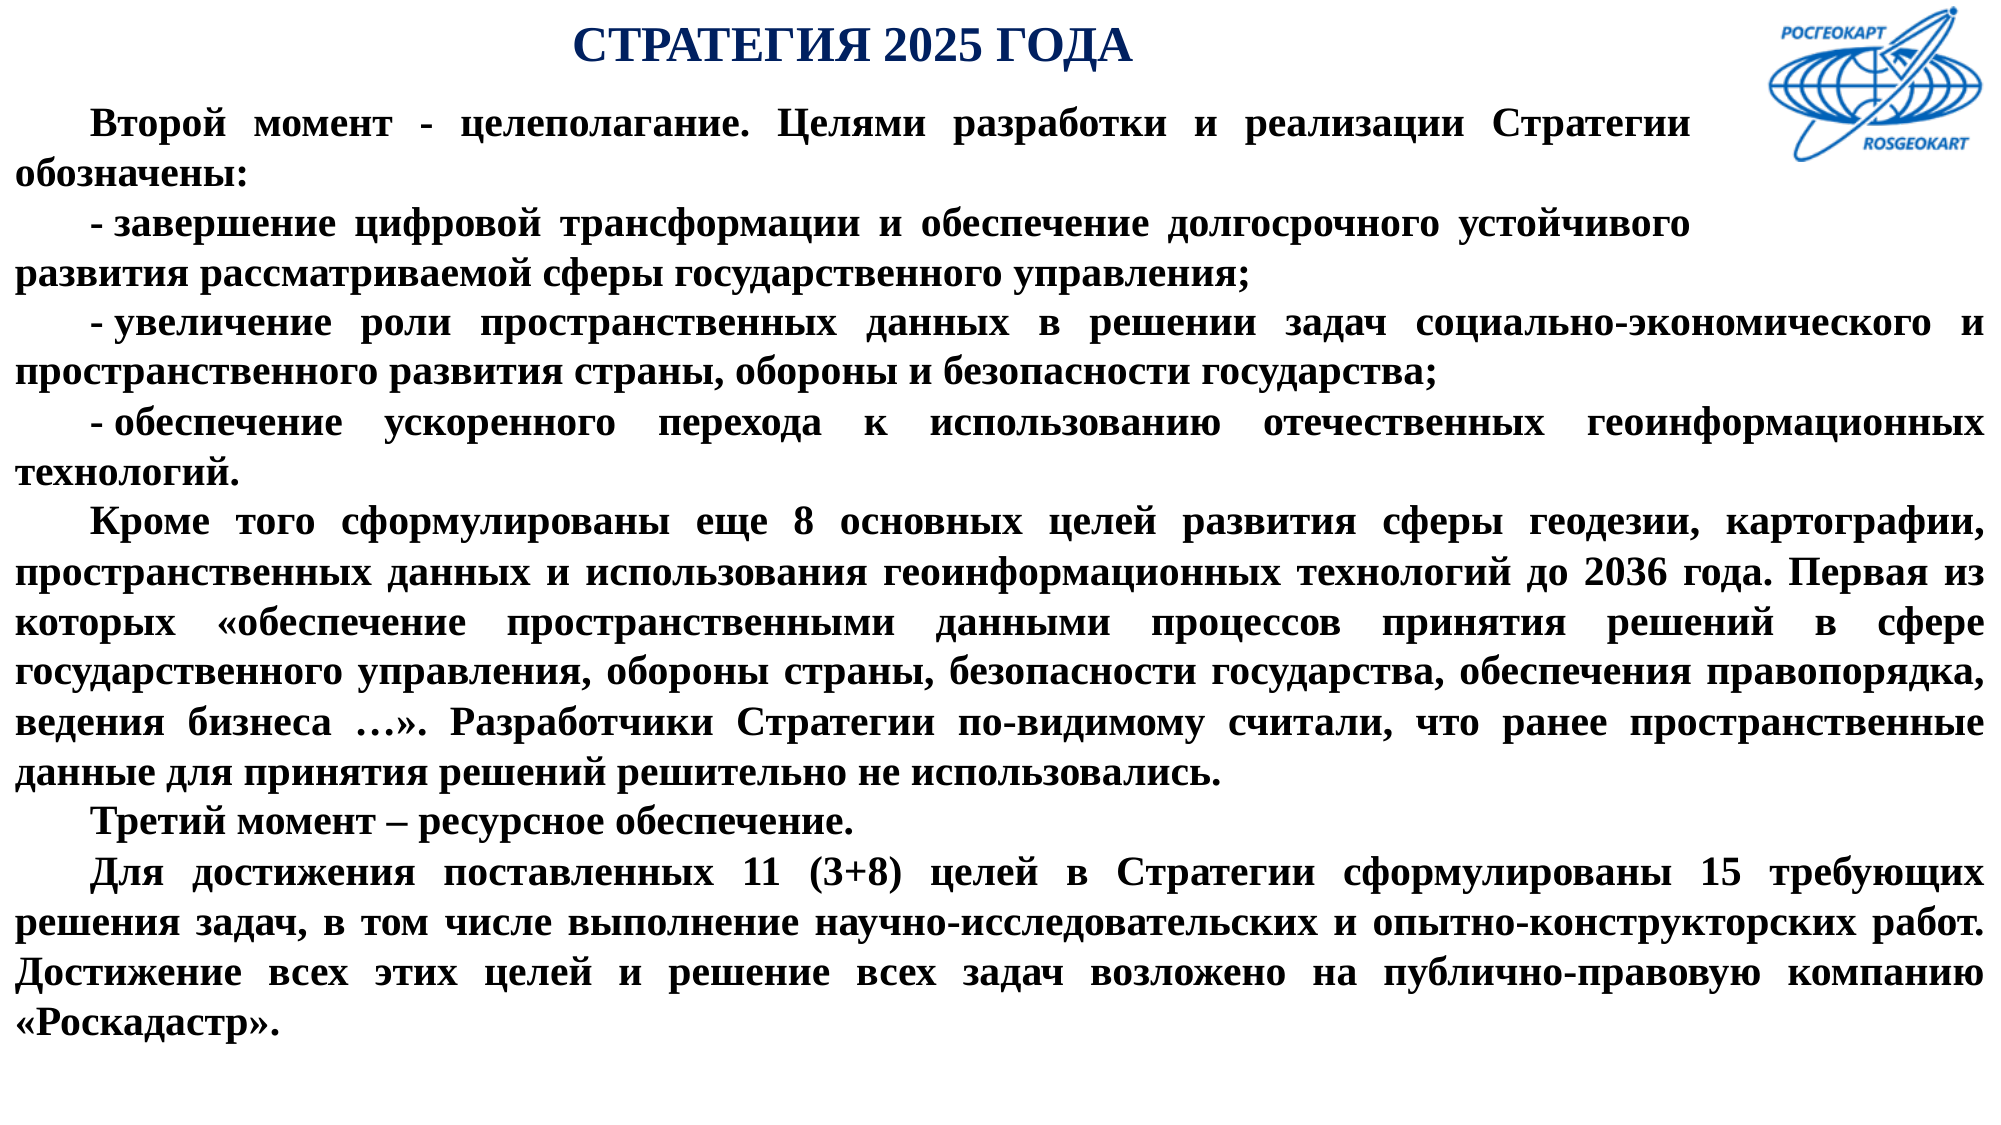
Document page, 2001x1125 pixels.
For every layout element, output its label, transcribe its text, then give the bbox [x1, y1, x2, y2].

text_box - увеличение роли пространственных данных в решении задач социально-экономического и пространственного развития страны, обороны и безопасности государства; - обеспечение ускоренного перехода к использованию отечественных геоинформационных технологий. Кроме того сформулированы еще 8 основных целей развития сферы геодезии, картографии, пространственных данных и использования геоинформационных технологий до 2036 года. Первая из которых «обеспечение пространственными данными процессов принятия решений в сфере государственного управления, обороны страны, безопасности государства, обеспечения правопорядка, ведения бизнеса …». Разработчики Стратегии по-видимому считали, что ранее пространственные данные для принятия решений решительно не использовались. Третий момент – ресурсное обеспечение. Для достижения поставленных 11 (3+8) целей в Стратегии сформулированы 15 требующих решения задач, в том числе выполнение научно-исследовательских и опытно-конструкторских работ. Достижение всех этих целей и решение всех задач возложено на публично-правовую компанию «Роскадастр». [0, 285, 2000, 1051]
picture [1757, 6, 1994, 162]
text_box СТРАТЕГИЯ 2025 ГОДА [0, 3, 1707, 79]
text_box Второй момент - целеполагание. Целями разработки и реализации Стратегии обозначены: - завершение цифровой трансформации и обеспечение долгосрочного устойчивого развития рассматриваемой сферы государственного управления; [0, 87, 1707, 303]
